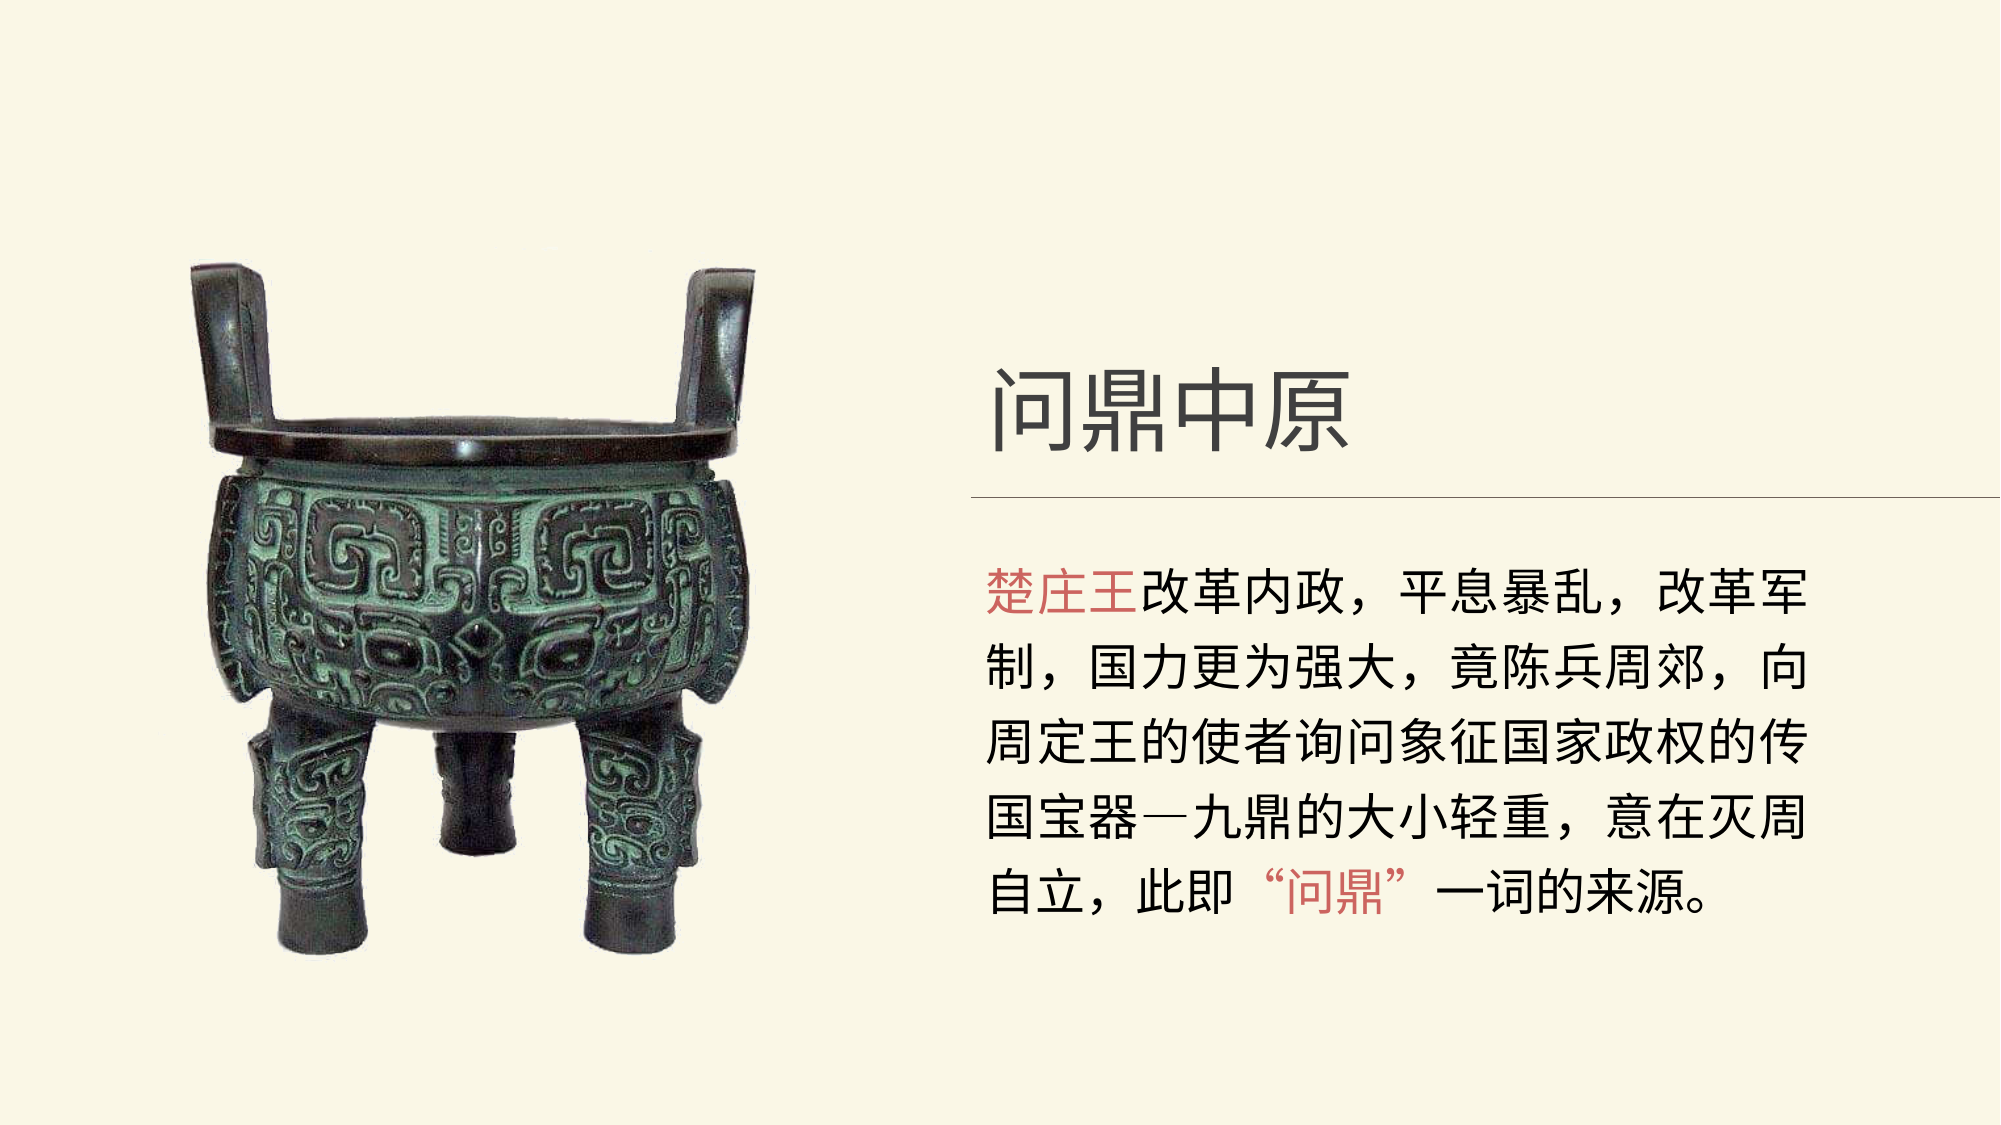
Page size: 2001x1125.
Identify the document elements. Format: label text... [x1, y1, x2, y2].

text_box 楚庄王改革内政，平息暴乱，改革军制，国力更为强大，竟陈兵周郊，向周定王的使者询问象征国家政权的传国宝器—九鼎的大小轻重，意在灭周自立，此即“问鼎”一词的来源。 [970, 537, 1825, 928]
text_box 问鼎中原 [972, 345, 1370, 471]
picture [158, 238, 795, 968]
